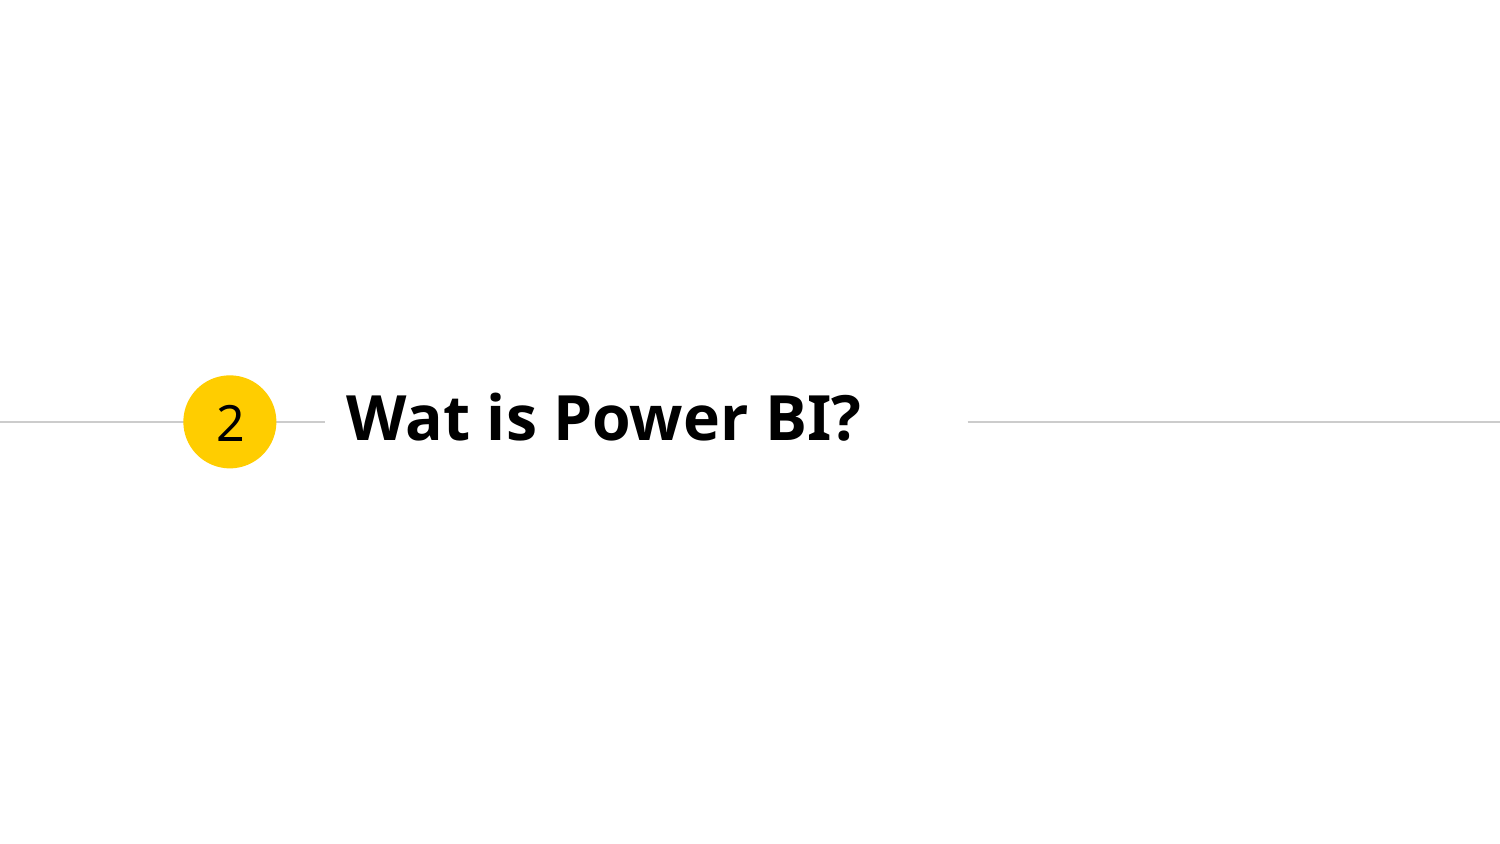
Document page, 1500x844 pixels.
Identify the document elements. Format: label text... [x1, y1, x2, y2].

text_box 2 [186, 375, 276, 468]
title Wat is Power BI? [331, 277, 954, 469]
